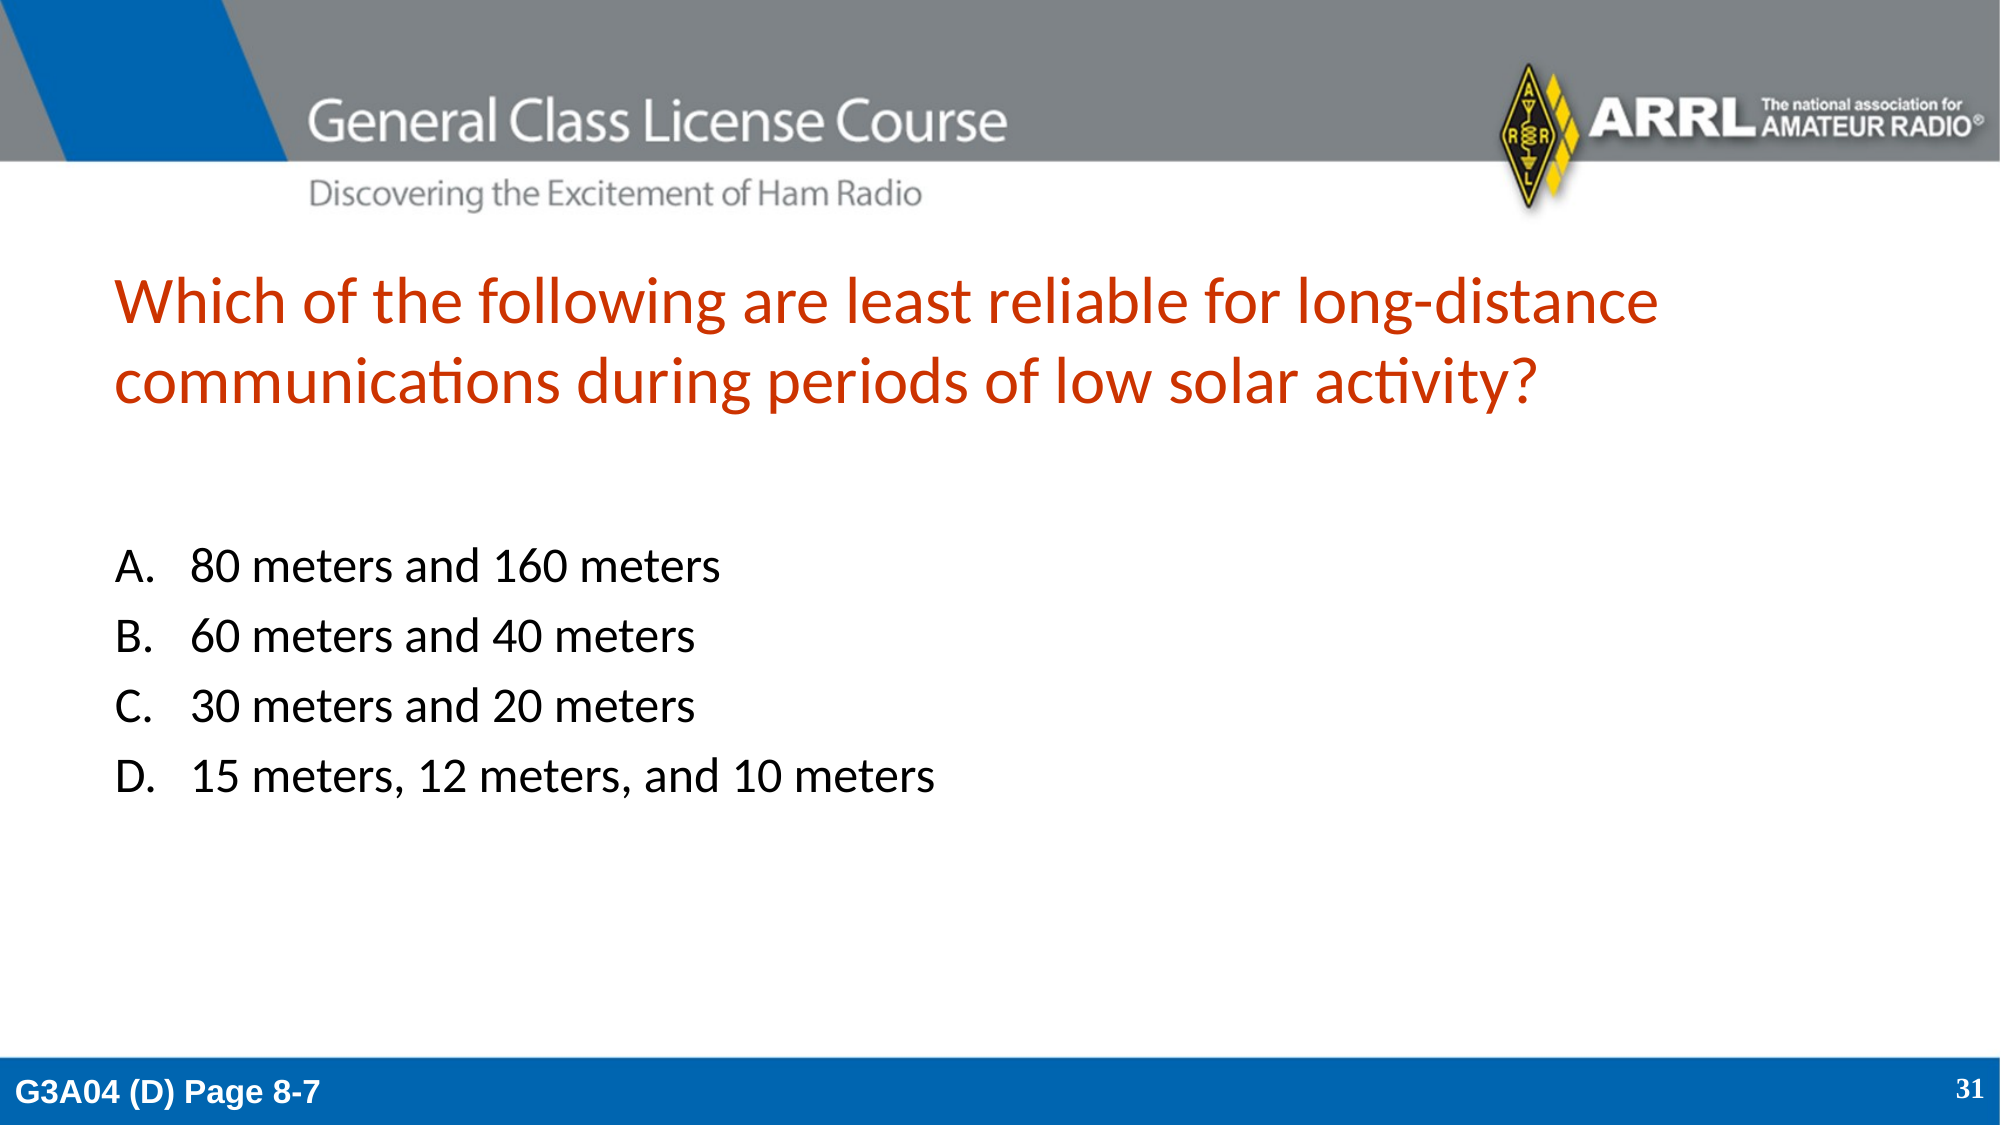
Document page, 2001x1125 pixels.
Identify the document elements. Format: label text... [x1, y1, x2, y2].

text_box G3A04 (D) Page 8-7 [0, 1062, 1313, 1118]
list 80 meters and 160 meters 60 meters and 40 meters 30 meters and 20 meters 15 meters, 12 meters, and 10 meters [99, 525, 1900, 1005]
picture [0, 0, 2001, 1125]
title Which of the following are least reliable for long-distance communications during periods of low solar activity? [99, 249, 1900, 468]
text_box 31 [1875, 1062, 2000, 1113]
